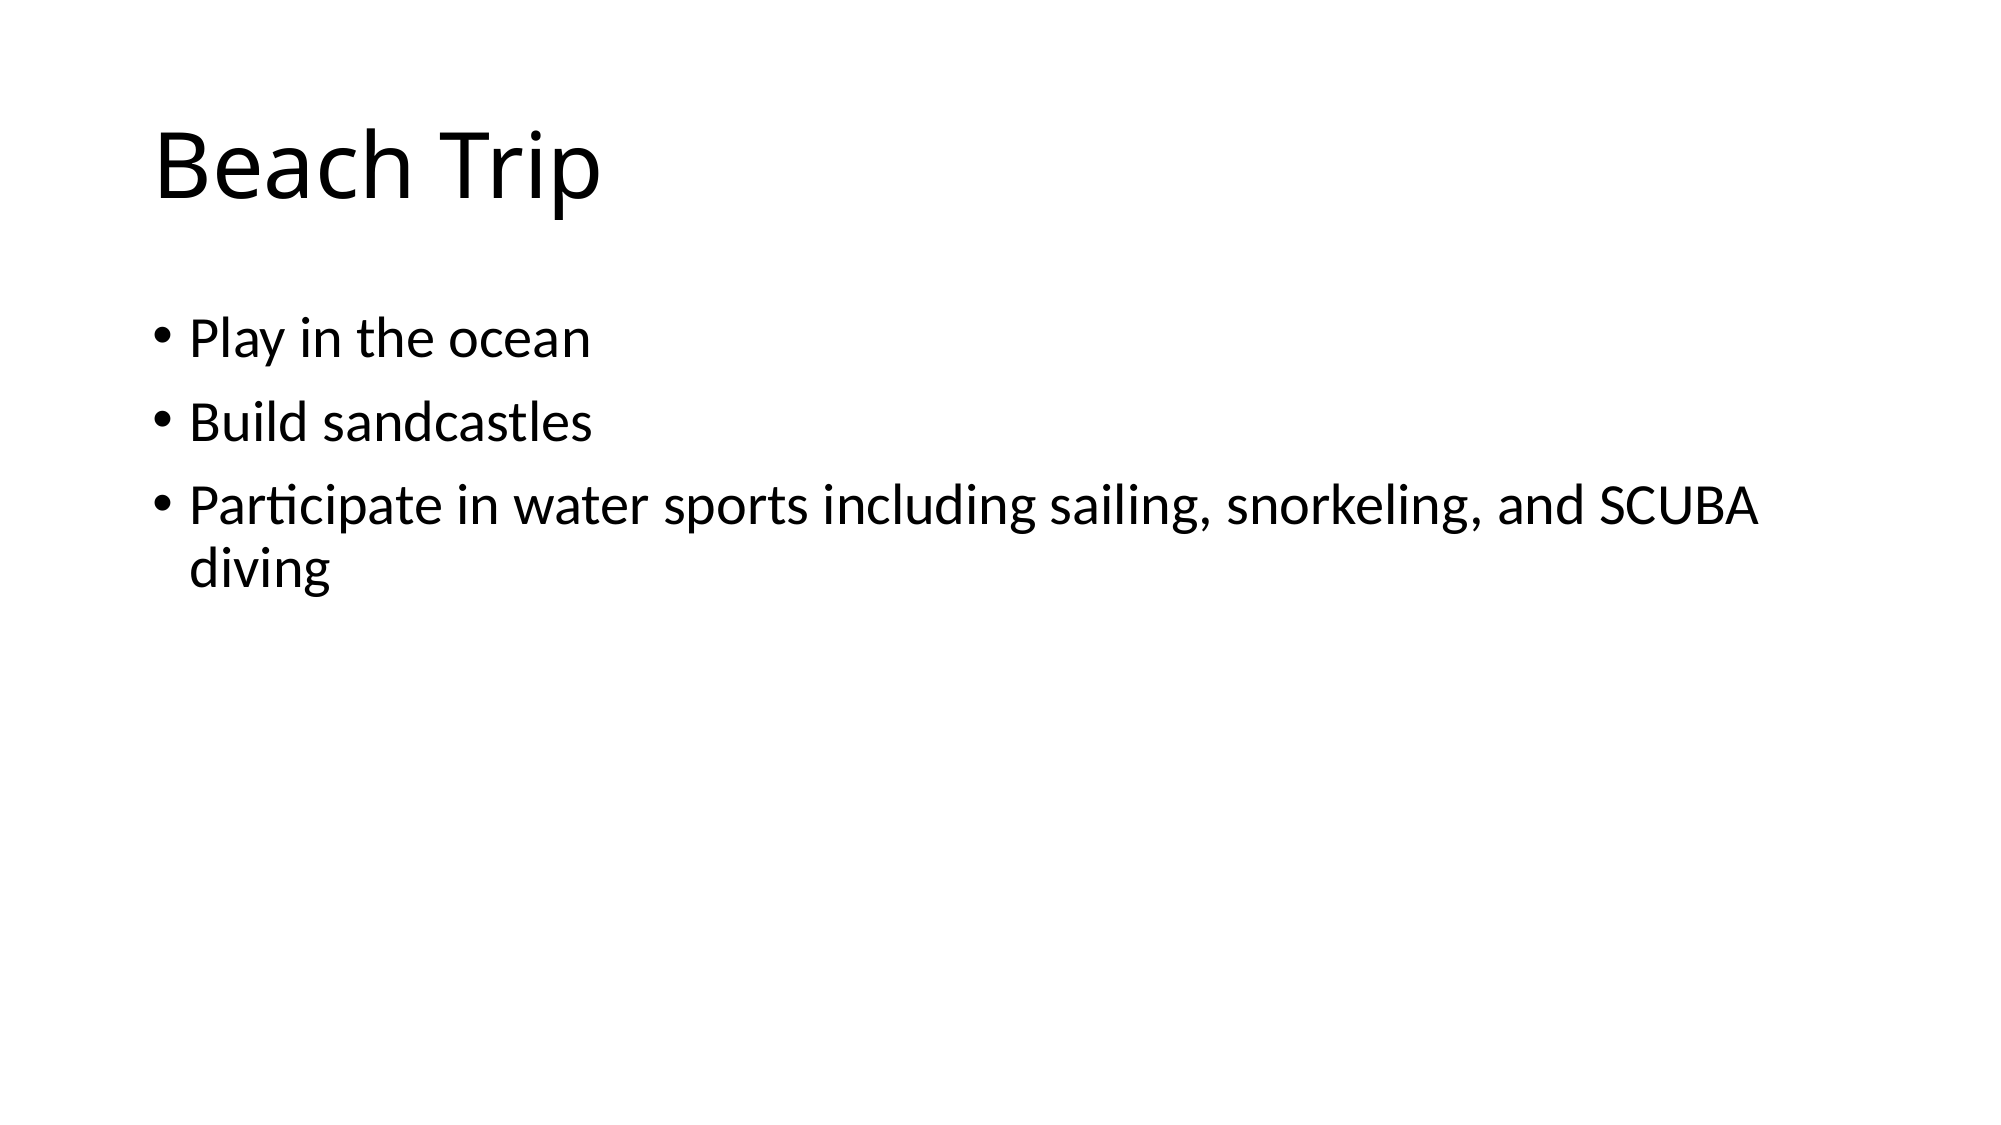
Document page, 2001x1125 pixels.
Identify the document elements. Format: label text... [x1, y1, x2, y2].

title Beach Trip [137, 59, 1863, 278]
list Play in the ocean Build sandcastles Participate in water sports including sailing, snorkeling, and SCUBA diving [137, 299, 1863, 1014]
